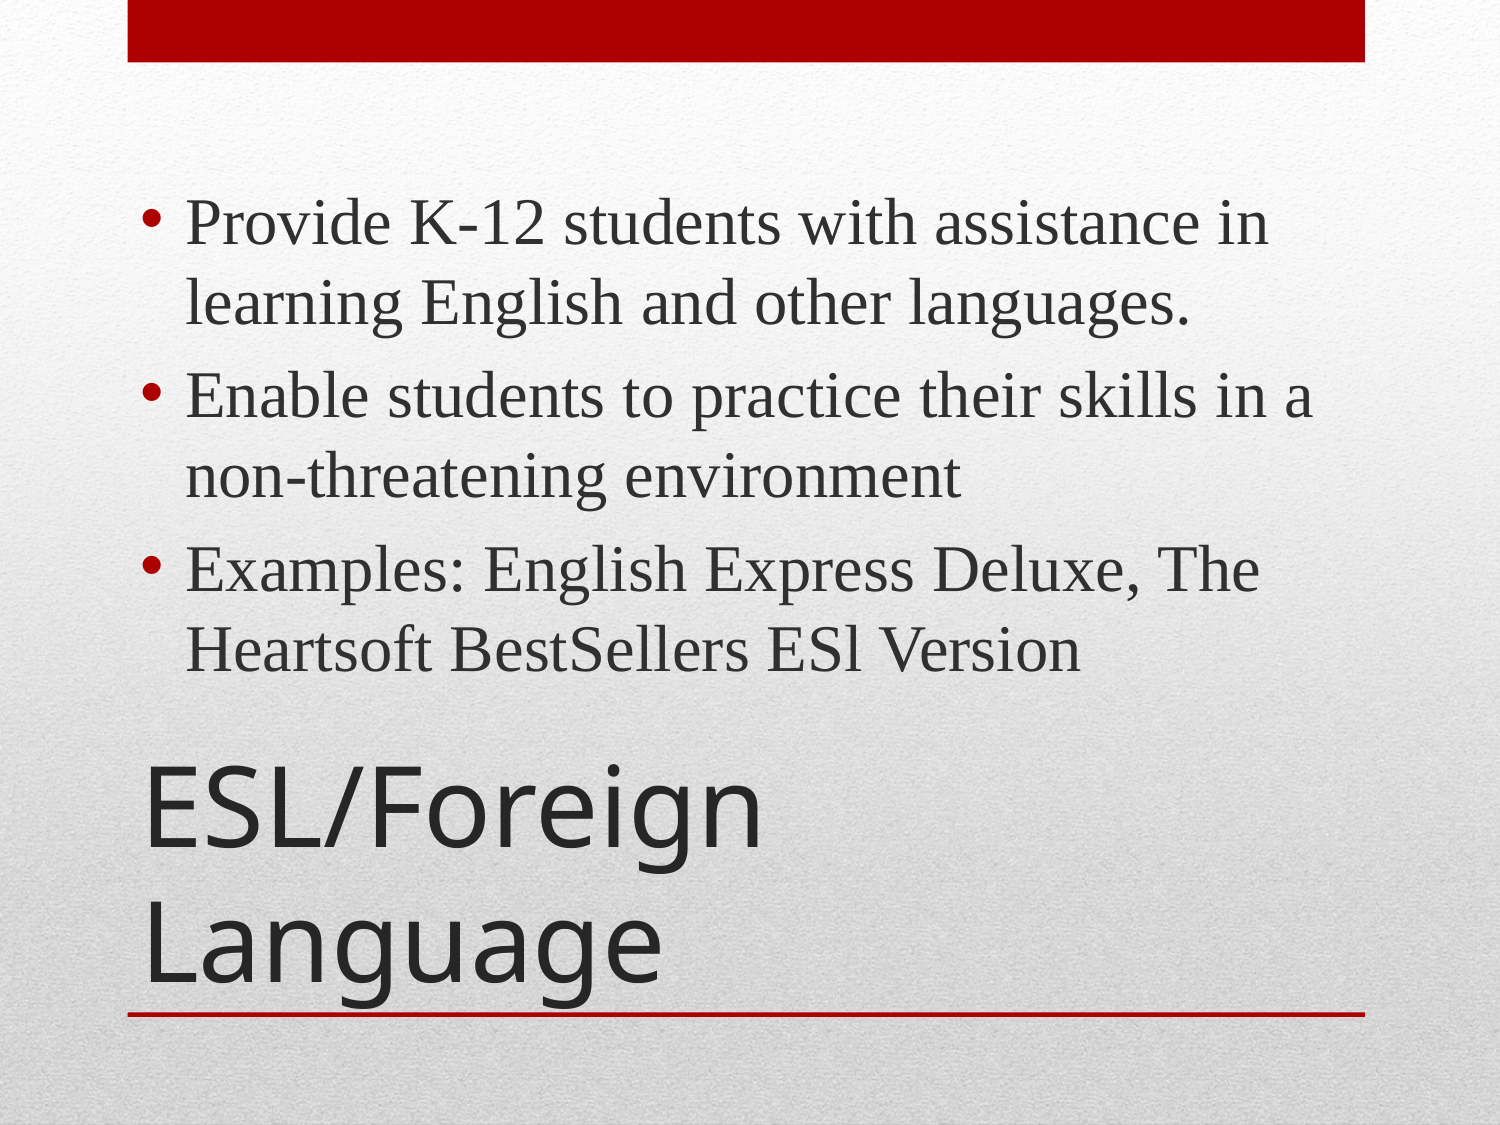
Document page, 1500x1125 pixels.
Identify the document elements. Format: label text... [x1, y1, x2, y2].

list Provide K-12 students with assistance in learning English and other languages. Enable students to practice their skills in a non-threatening environment Examples: English Express Deluxe, The Heartsoft BestSellers ESl Version [125, 112, 1363, 750]
title ESL/Foreign Language [125, 750, 1238, 1013]
